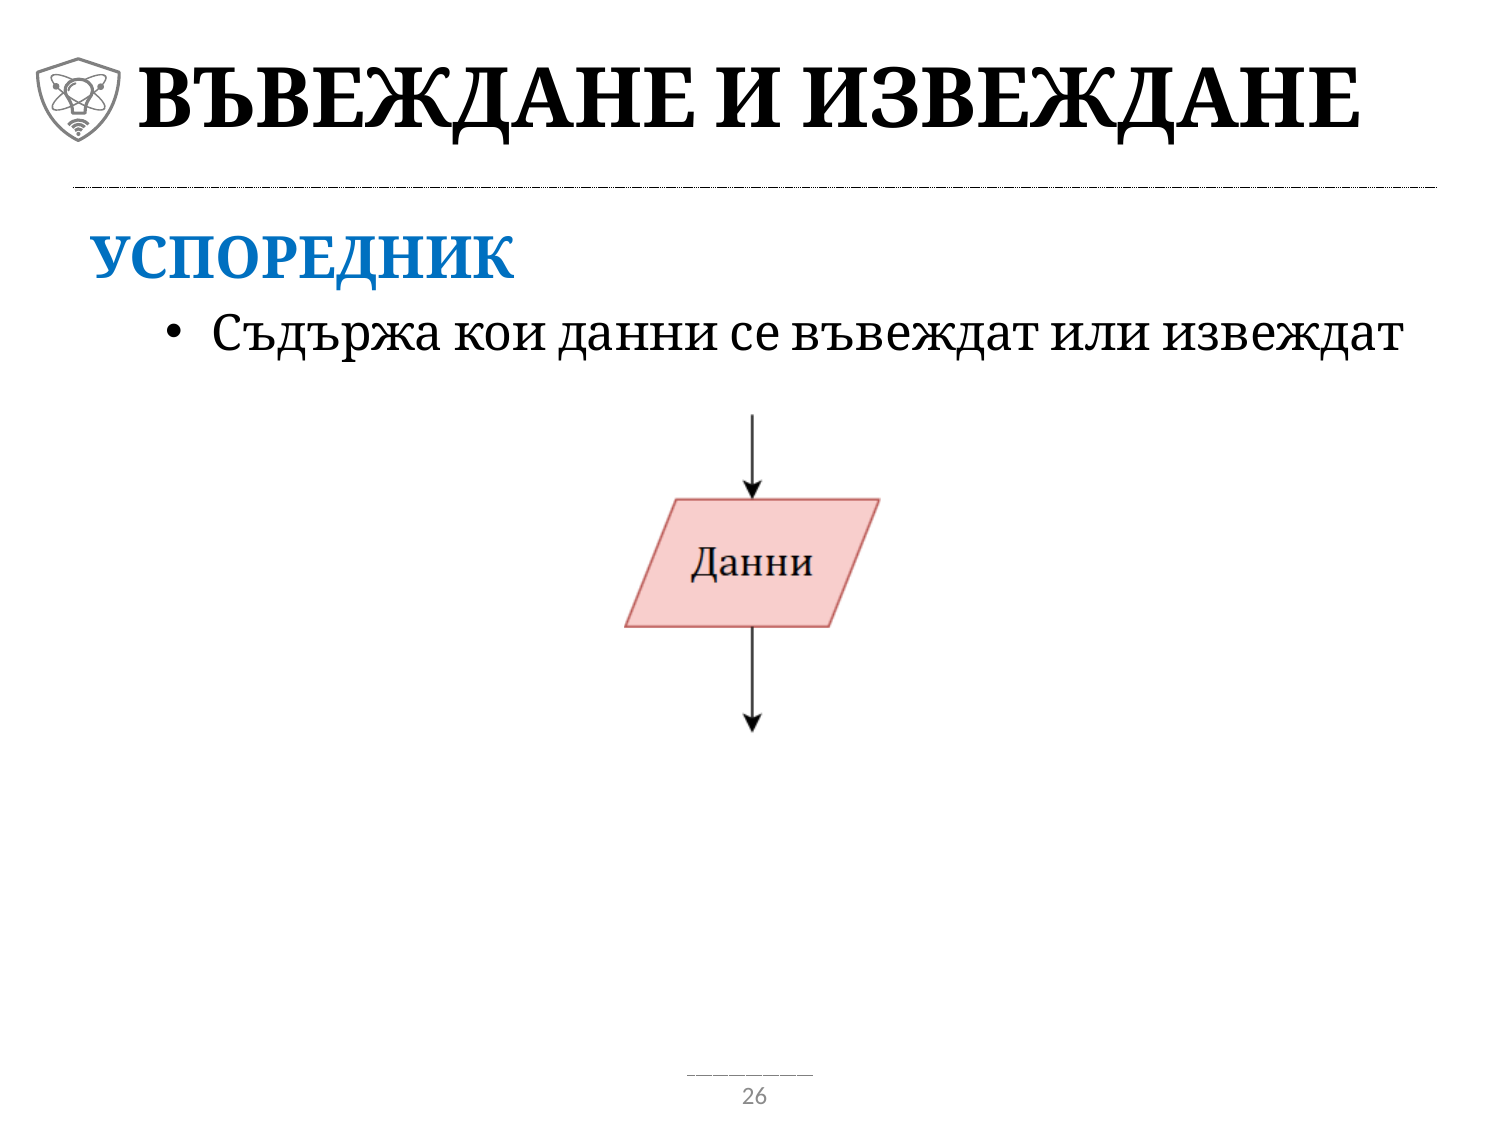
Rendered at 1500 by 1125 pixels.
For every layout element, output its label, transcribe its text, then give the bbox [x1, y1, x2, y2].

picture [624, 399, 882, 751]
title Въвеждане и извеждане [0, 0, 1500, 188]
slide_number 26 [579, 1065, 930, 1125]
list Успоредник Съдържа кои данни се въвеждат или извеждат [75, 212, 1450, 1063]
